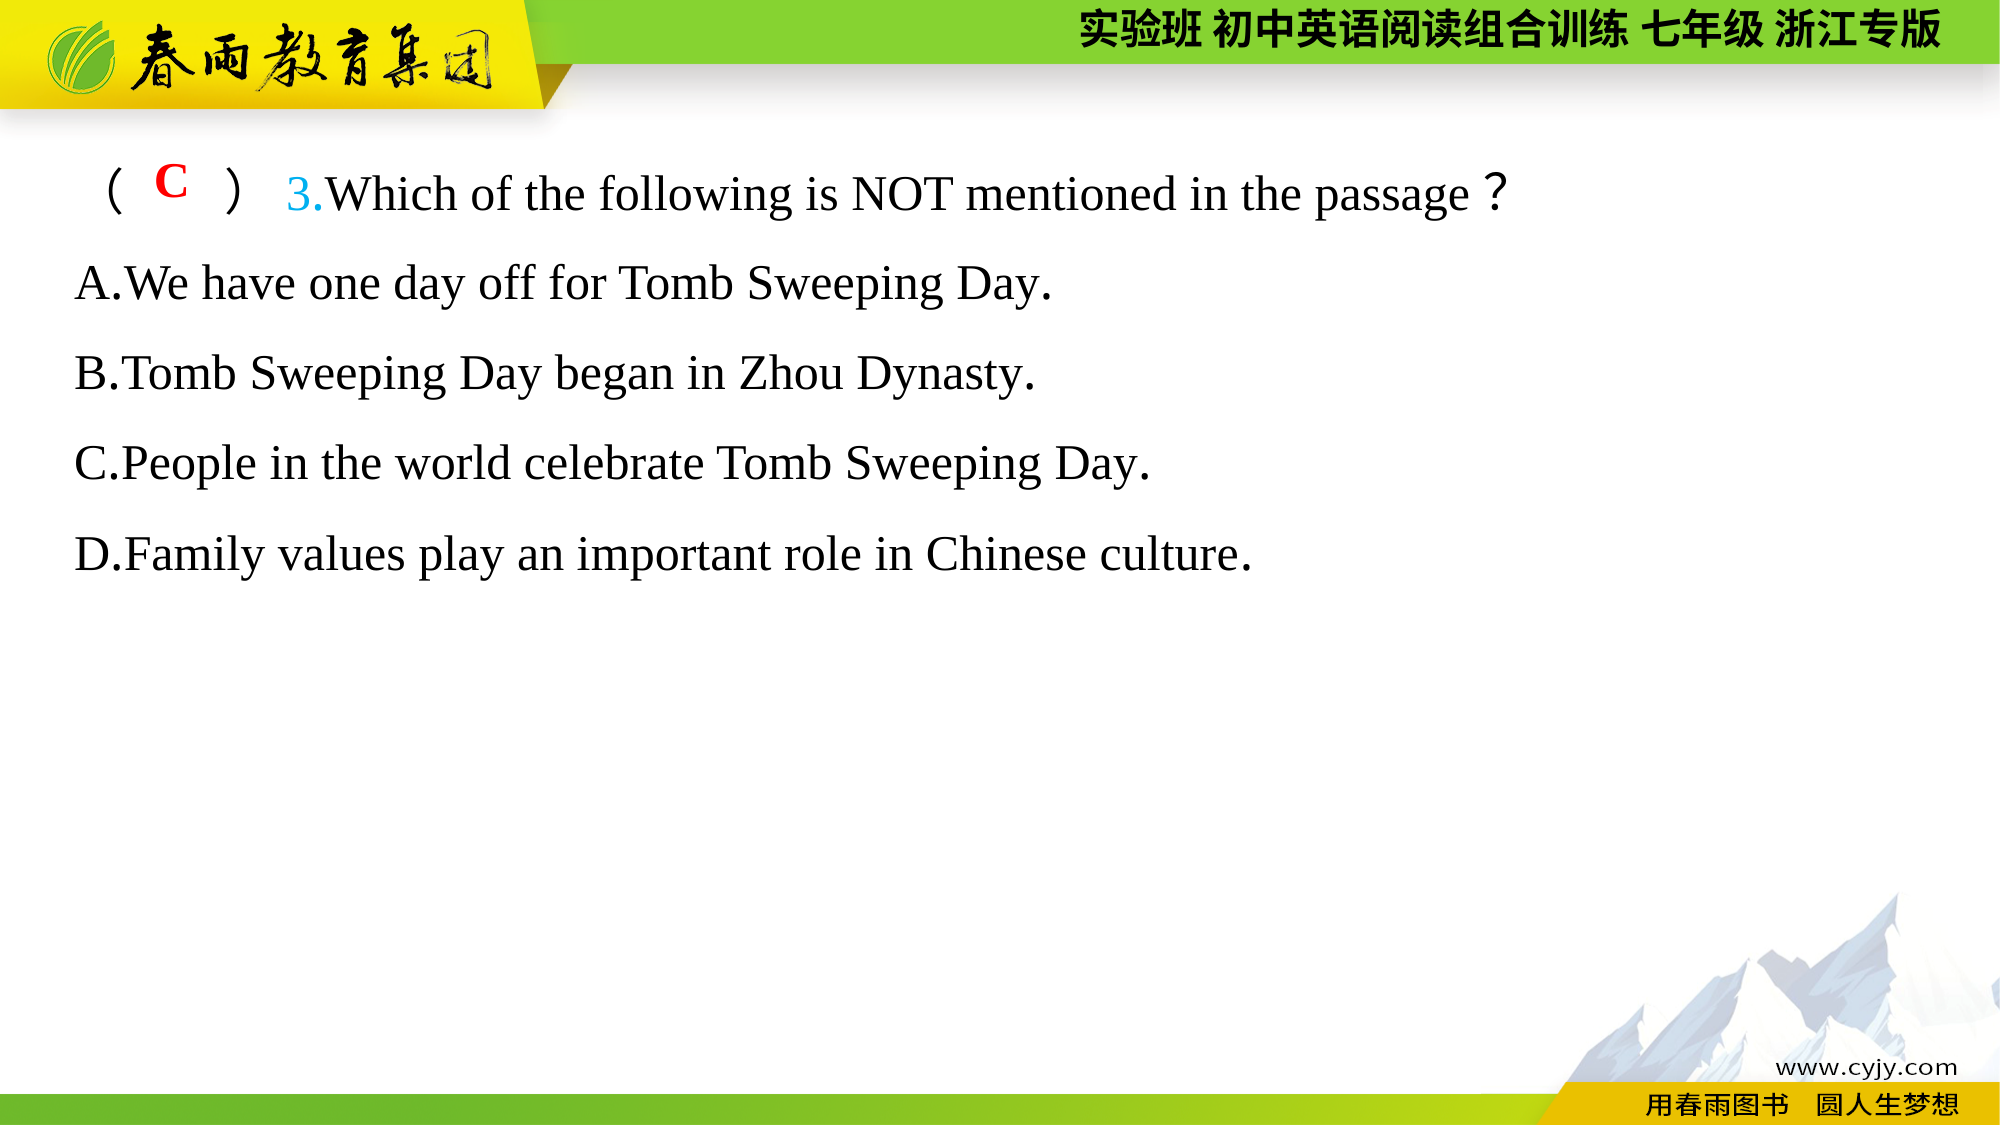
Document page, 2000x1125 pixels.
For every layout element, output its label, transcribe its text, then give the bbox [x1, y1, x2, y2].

picture [0, 0, 2000, 1125]
text_box C [138, 140, 205, 215]
list （ ）3.Which of the following is NOT mentioned in the passage？ A.We have one day off for Tomb Sweeping Day. B.Tomb Sweeping Day began in Zhou Dynasty. C.People in the world celebrate Tomb Sweeping Day. D.Family values play an important role in Chinese culture. [59, 122, 1944, 581]
